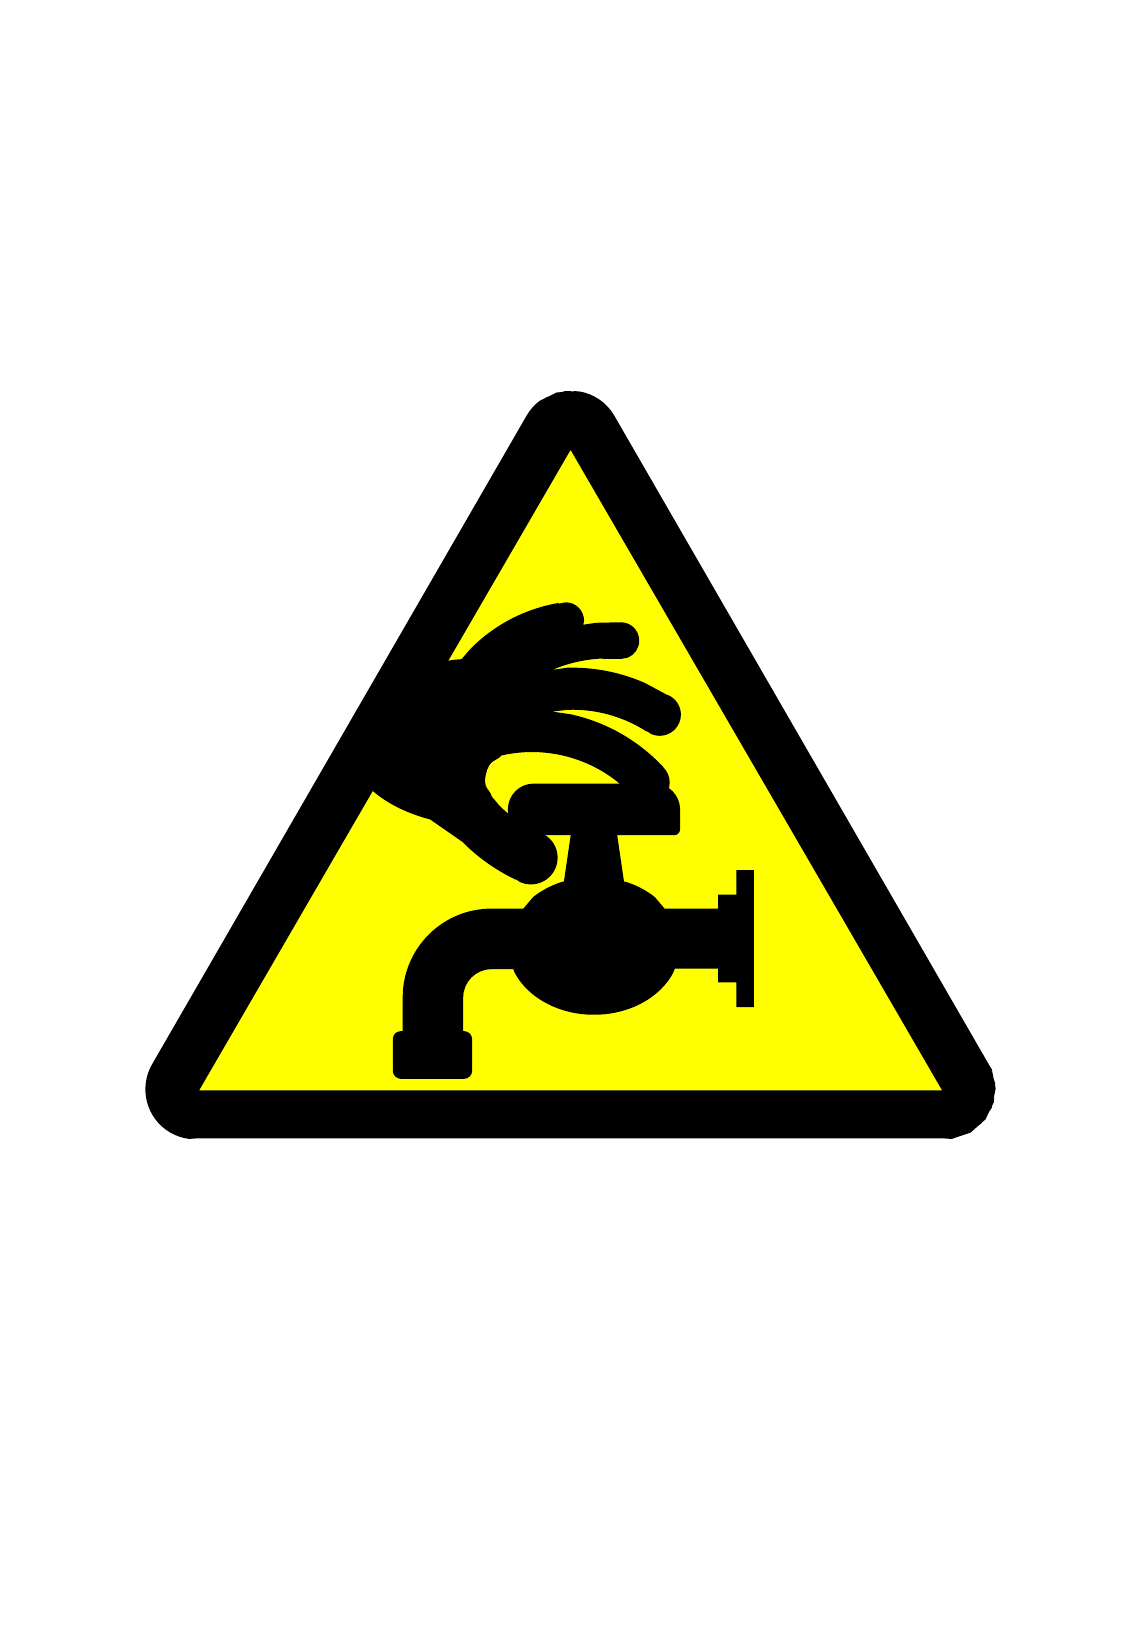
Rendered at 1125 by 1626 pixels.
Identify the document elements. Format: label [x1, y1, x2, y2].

text_box [145, 391, 996, 1139]
